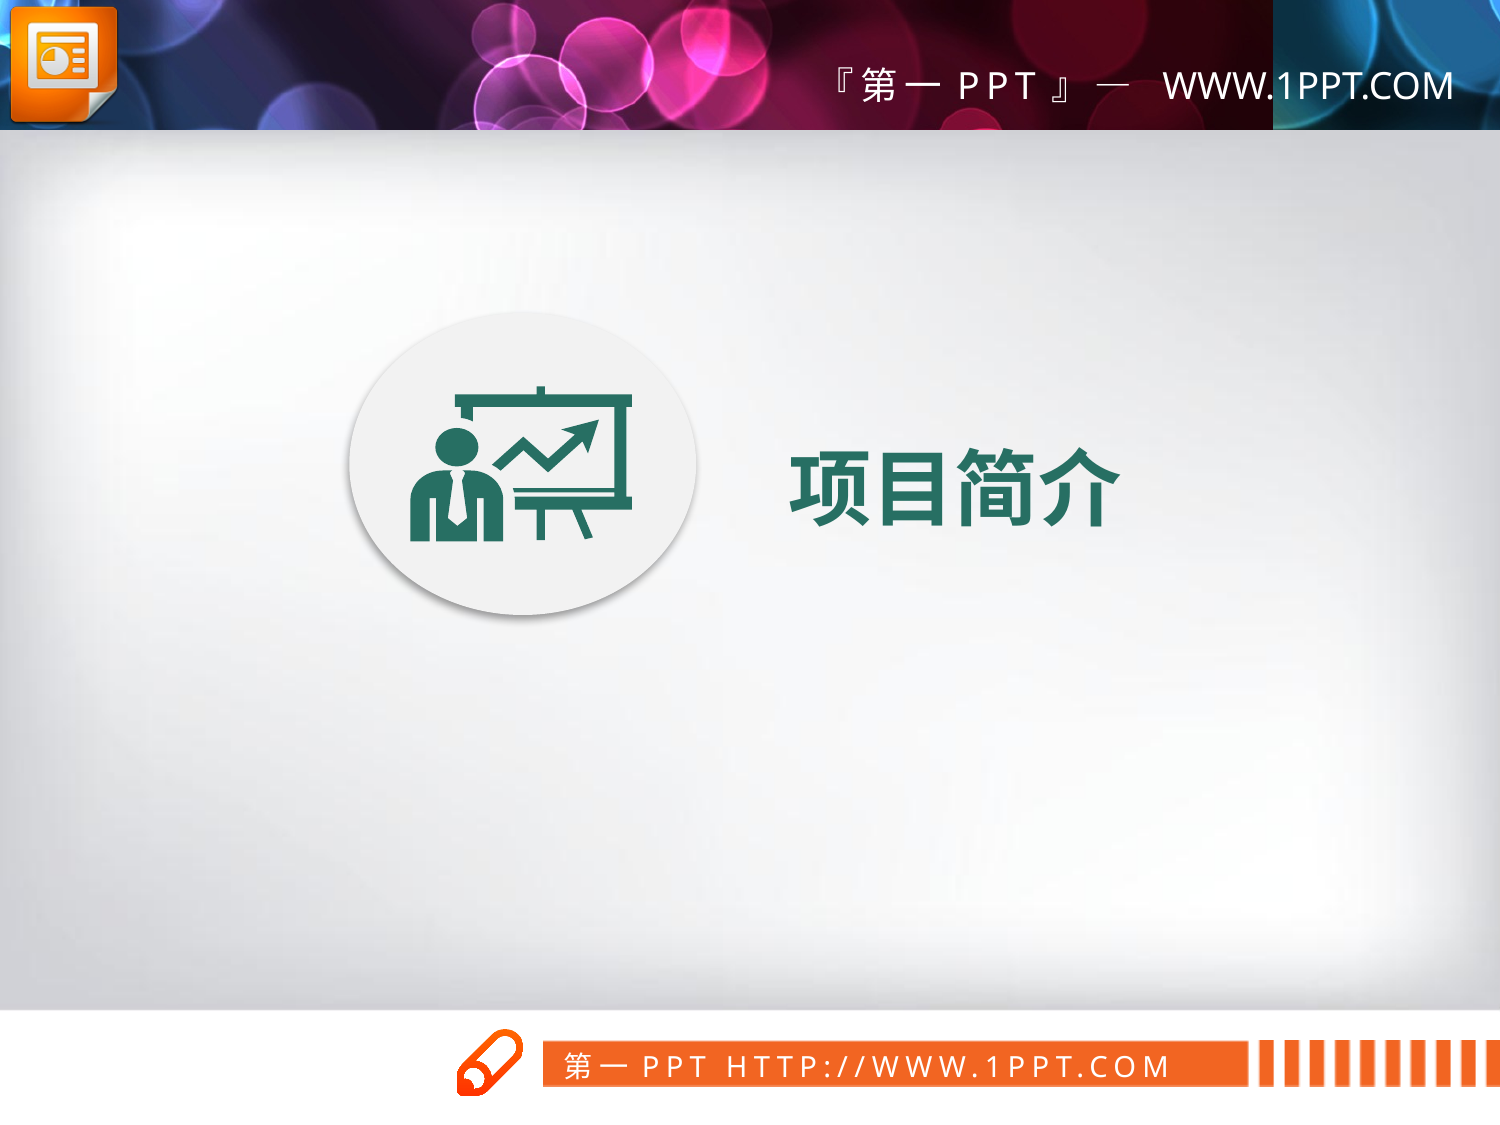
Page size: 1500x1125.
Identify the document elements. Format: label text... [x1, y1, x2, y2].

picture [0, 0, 1500, 1012]
text_box [435, 427, 479, 467]
picture [543, 1040, 1500, 1087]
text_box [410, 470, 504, 542]
text_box 项目简介 [710, 428, 1200, 544]
text_box [349, 312, 697, 616]
text_box [454, 386, 632, 541]
